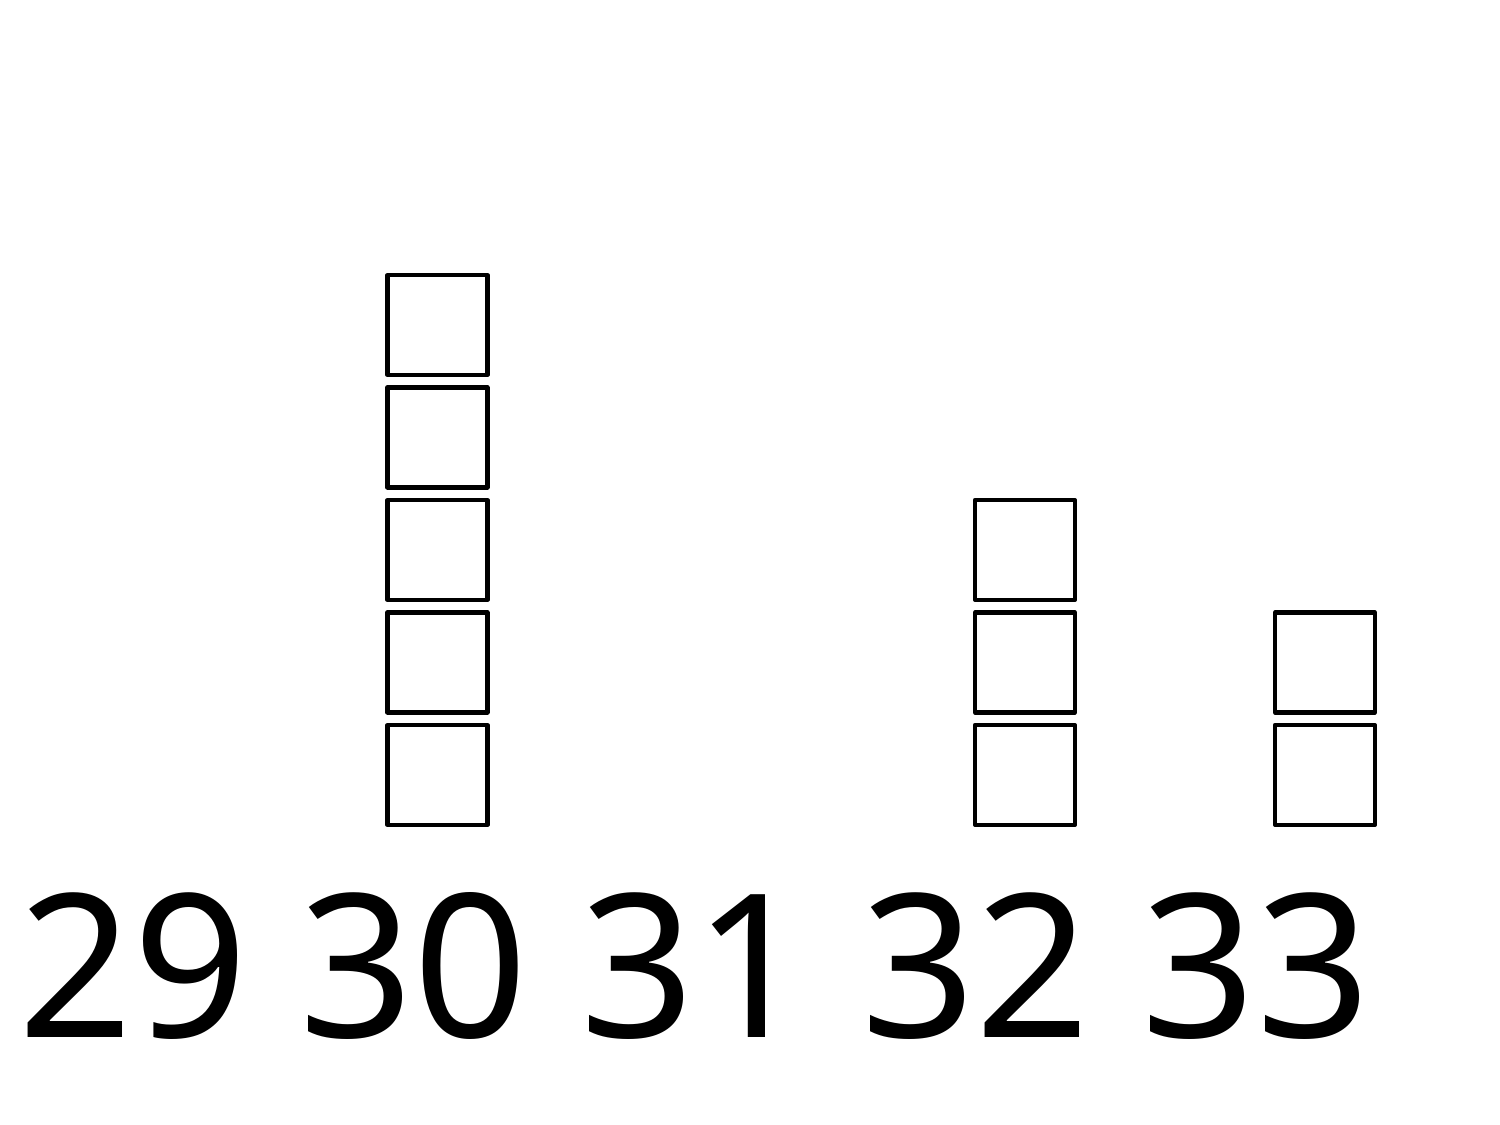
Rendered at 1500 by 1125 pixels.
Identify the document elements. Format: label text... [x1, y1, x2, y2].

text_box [1274, 612, 1376, 826]
text_box 29 30 31 32 33 [0, 829, 1500, 1085]
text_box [974, 499, 1076, 826]
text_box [387, 274, 488, 826]
